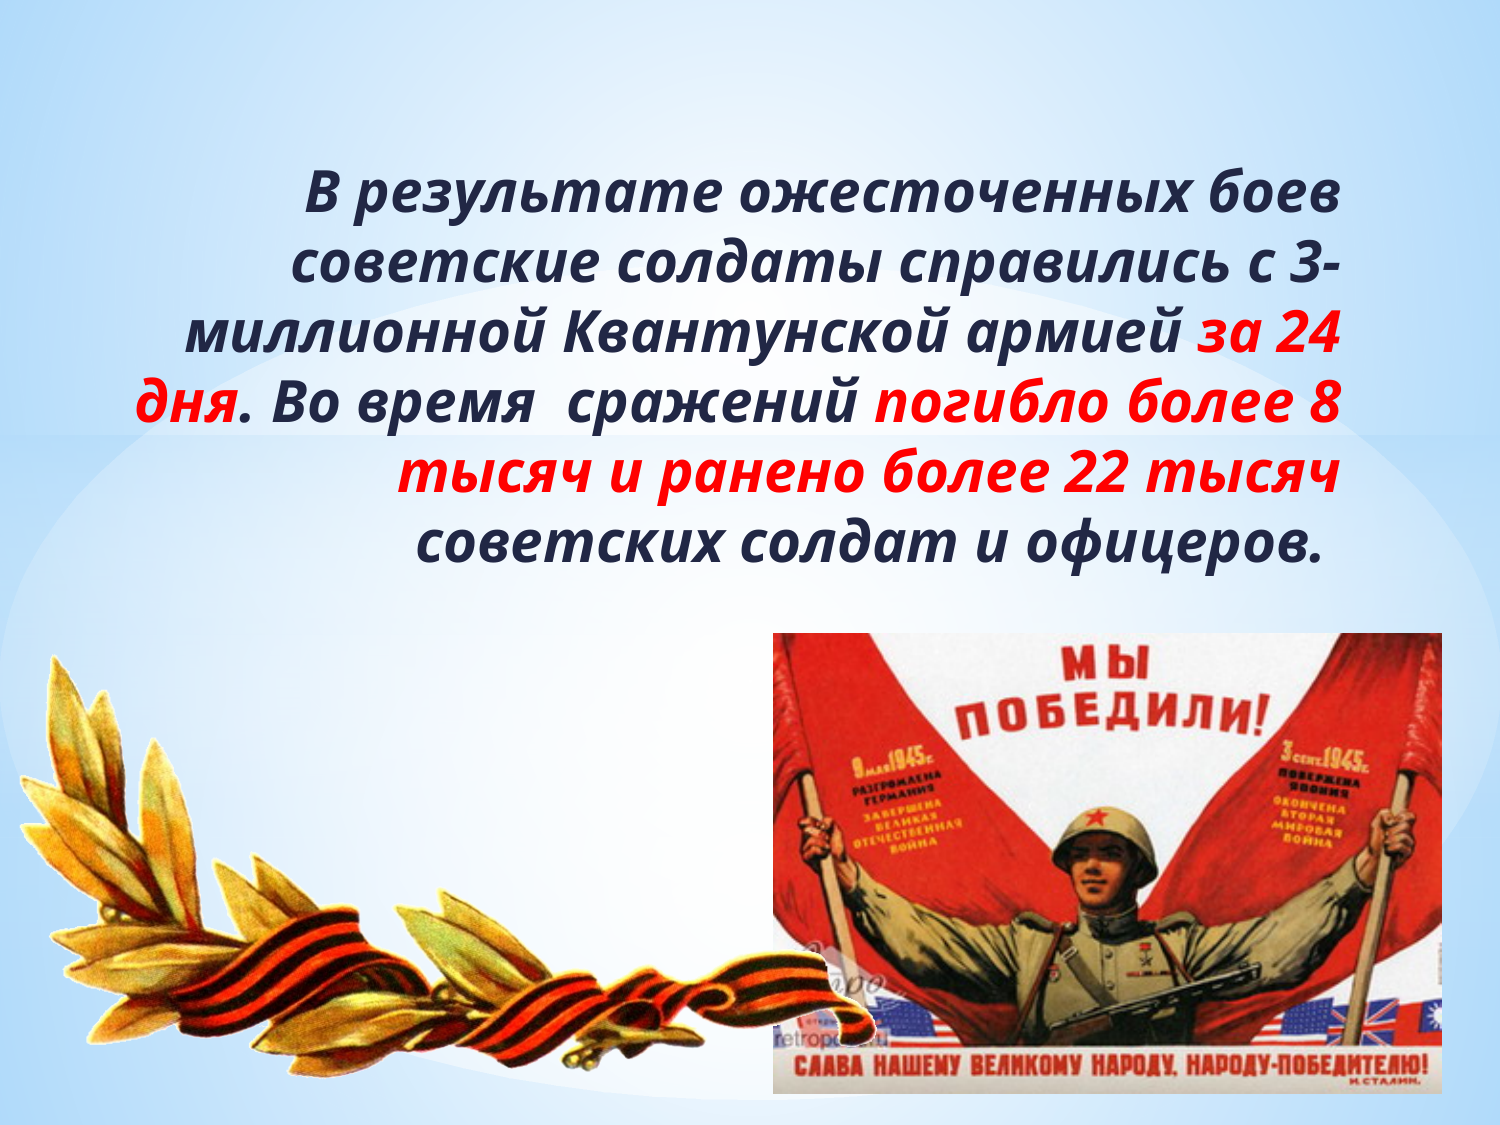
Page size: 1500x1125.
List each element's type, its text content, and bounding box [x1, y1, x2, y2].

list В результате ожесточенных боев советские солдаты справились с 3- миллионной Квантунской армией за 24 дня. Во время сражений погибло более 8 тысяч и ранено более 22 тысяч советских солдат и офицеров. [70, 58, 1357, 541]
picture [0, 620, 1442, 1102]
